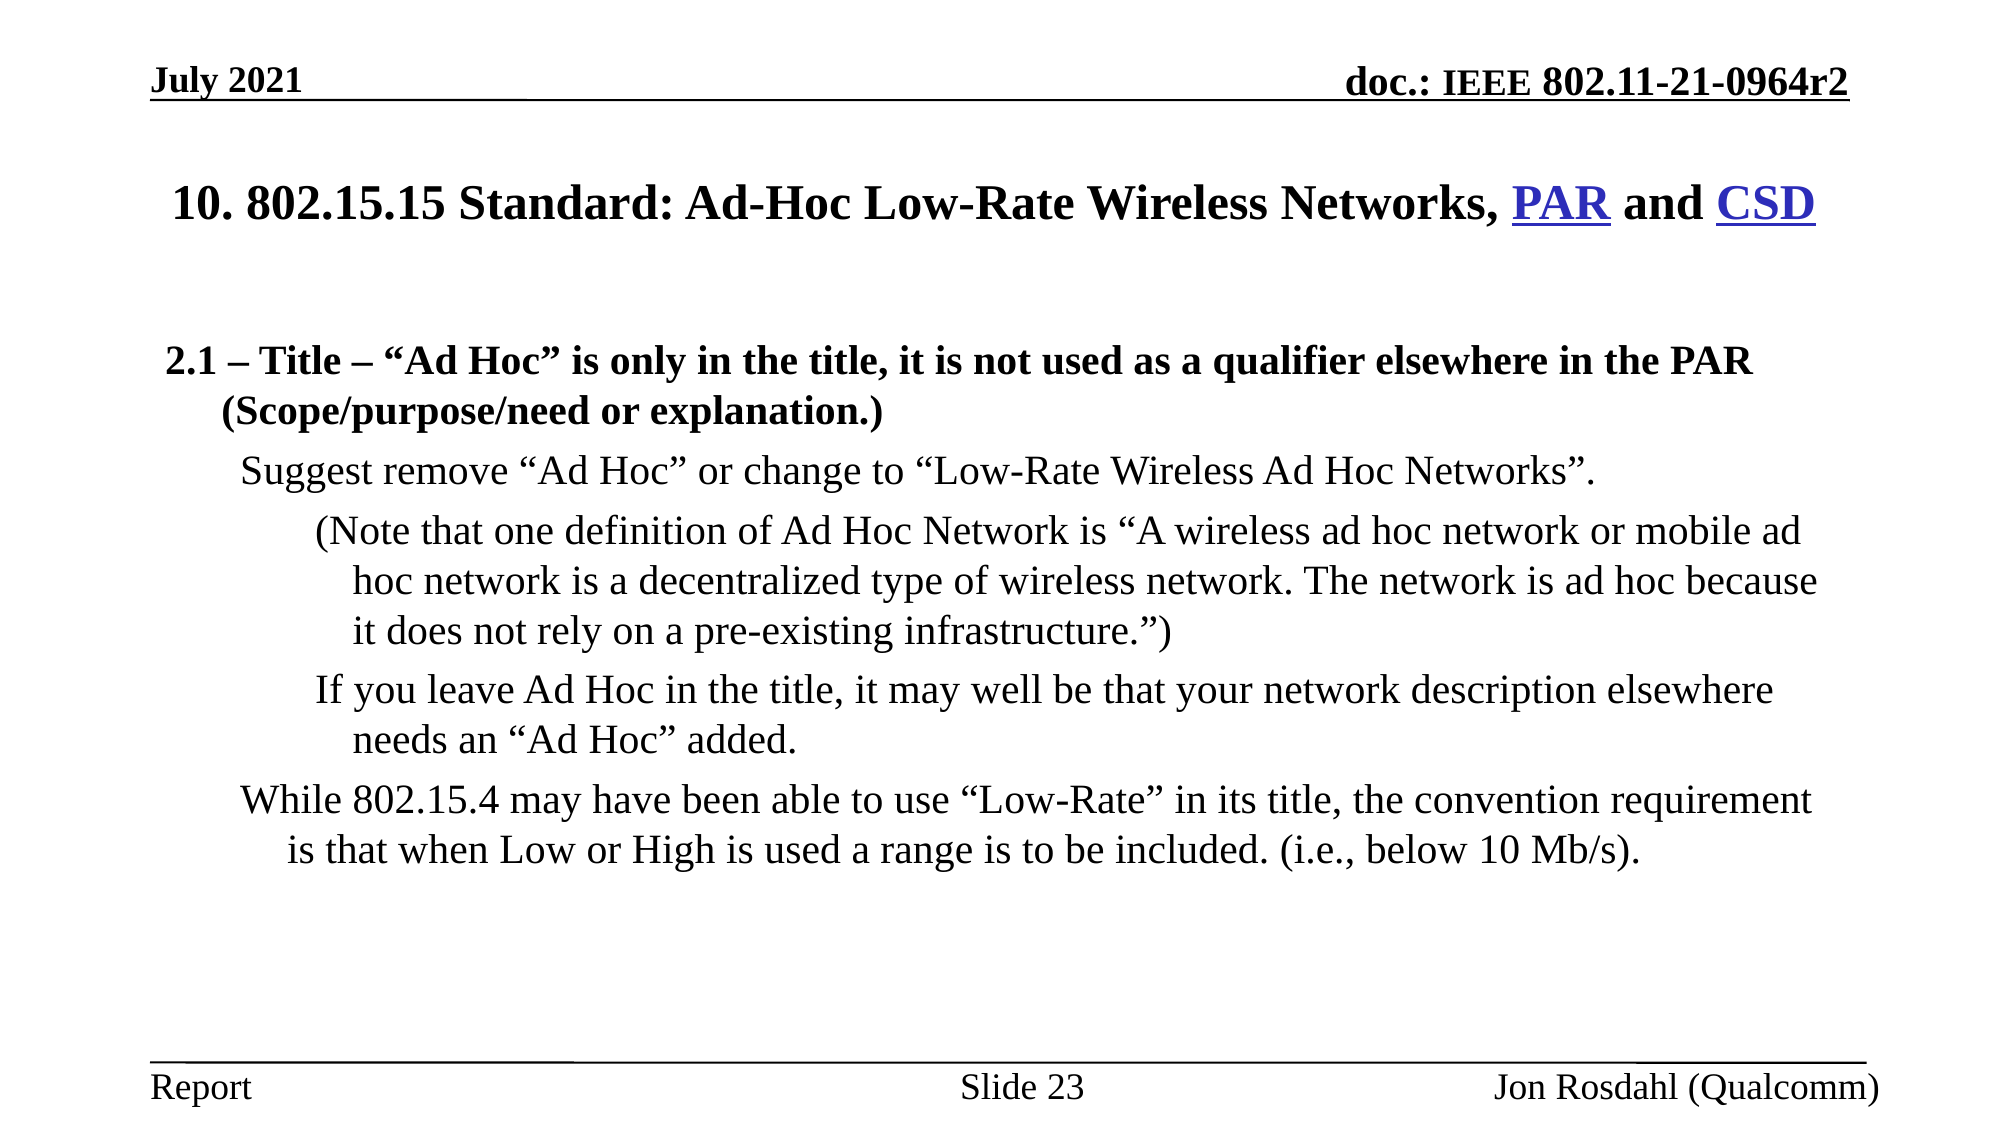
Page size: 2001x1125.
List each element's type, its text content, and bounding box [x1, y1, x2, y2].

list 2.1 – Title – “Ad Hoc” is only in the title, it is not used as a qualifier elsewhere in the PAR (Scope/purpose/need or explanation.) Suggest remove “Ad Hoc” or change to “Low-Rate Wireless Ad Hoc Networks”. (Note that one definition of Ad Hoc Network is “A wireless ad hoc network or mobile ad hoc network is a decentralized type of wireless network. The network is ad hoc because it does not rely on a pre-existing infrastructure.”) If you leave Ad Hoc in the title, it may well be that your network description elsewhere needs an “Ad Hoc” added. While 802.15.4 may have been able to use “Low-Rate” in its title, the convention requirement is that when Low or High is used a range is to be included. (i.e., below 10 Mb/s). [149, 324, 1850, 1000]
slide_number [149, 49, 431, 100]
footer Jon Rosdahl (Qualcomm) [1436, 1061, 1881, 1108]
slide_number Slide 23 [950, 1061, 1095, 1125]
title 10. 802.15.15 Standard: Ad-Hoc Low-Rate Wireless Networks, PAR and CSD [149, 112, 1850, 288]
